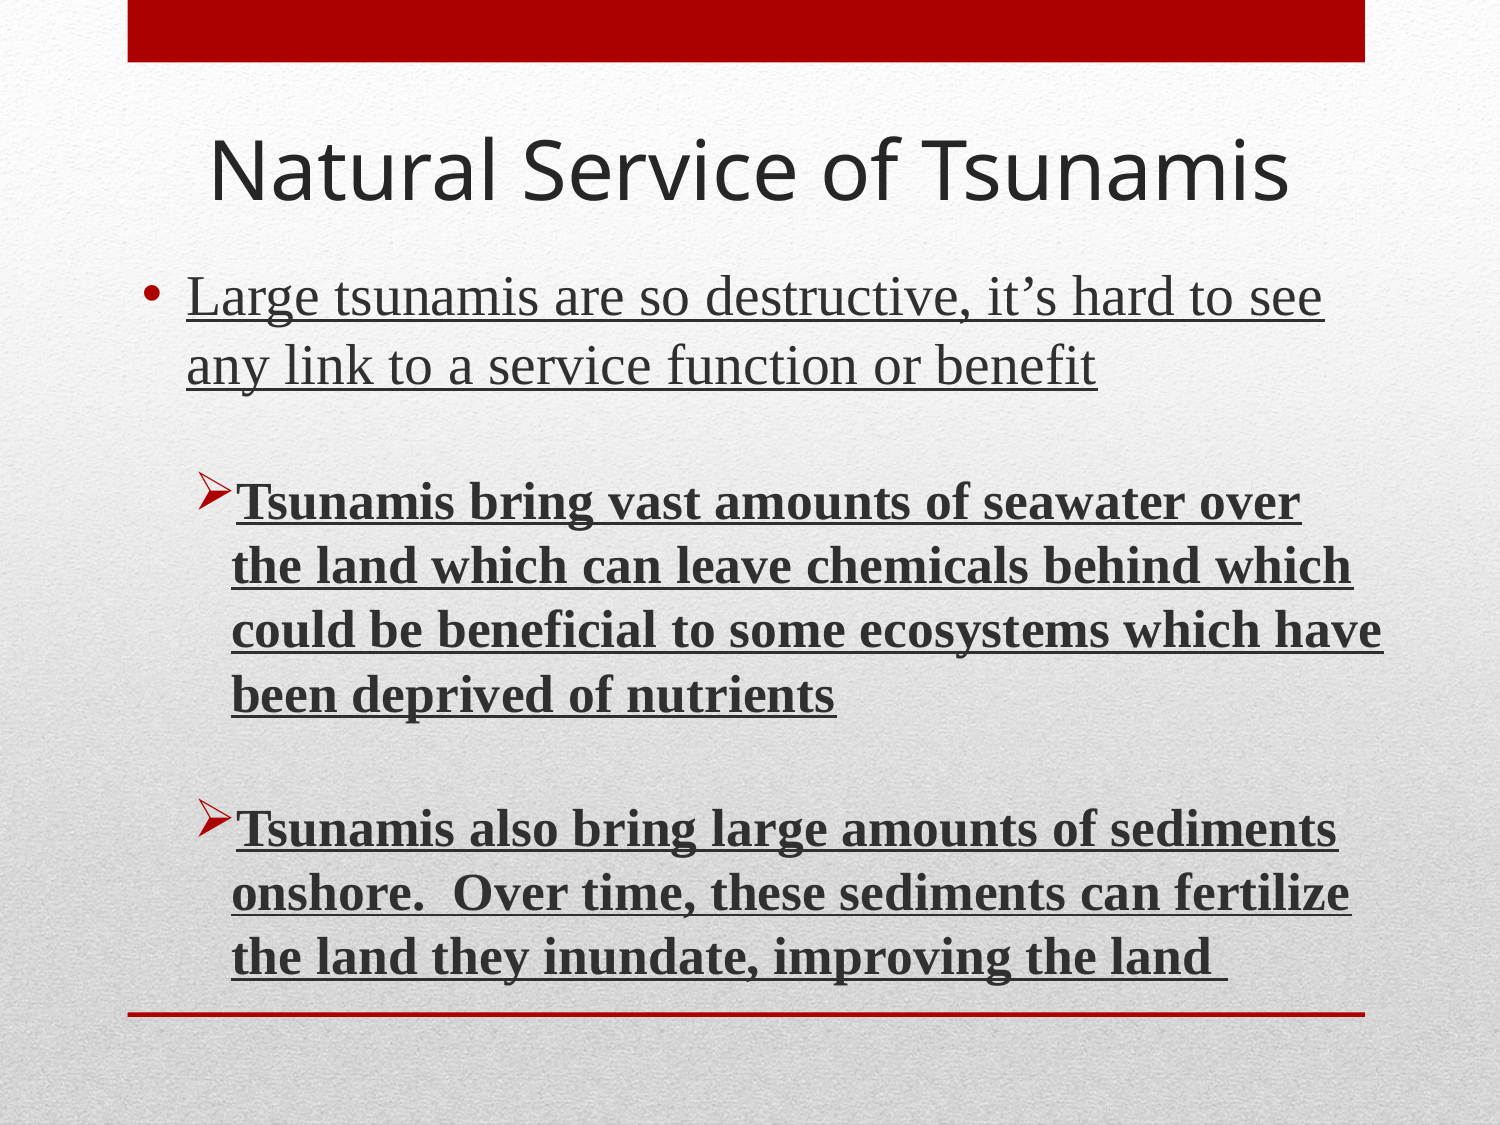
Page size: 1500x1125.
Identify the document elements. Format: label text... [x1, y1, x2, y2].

title Natural Service of Tsunamis [50, 50, 1450, 225]
list Large tsunamis are so destructive, it’s hard to see any link to a service function or benefit Tsunamis bring vast amounts of seawater over the land which can leave chemicals behind which could be beneficial to some ecosystems which have been deprived of nutrients Tsunamis also bring large amounts of sediments onshore. Over time, these sediments can fertilize the land they inundate, improving the land [75, 249, 1400, 994]
